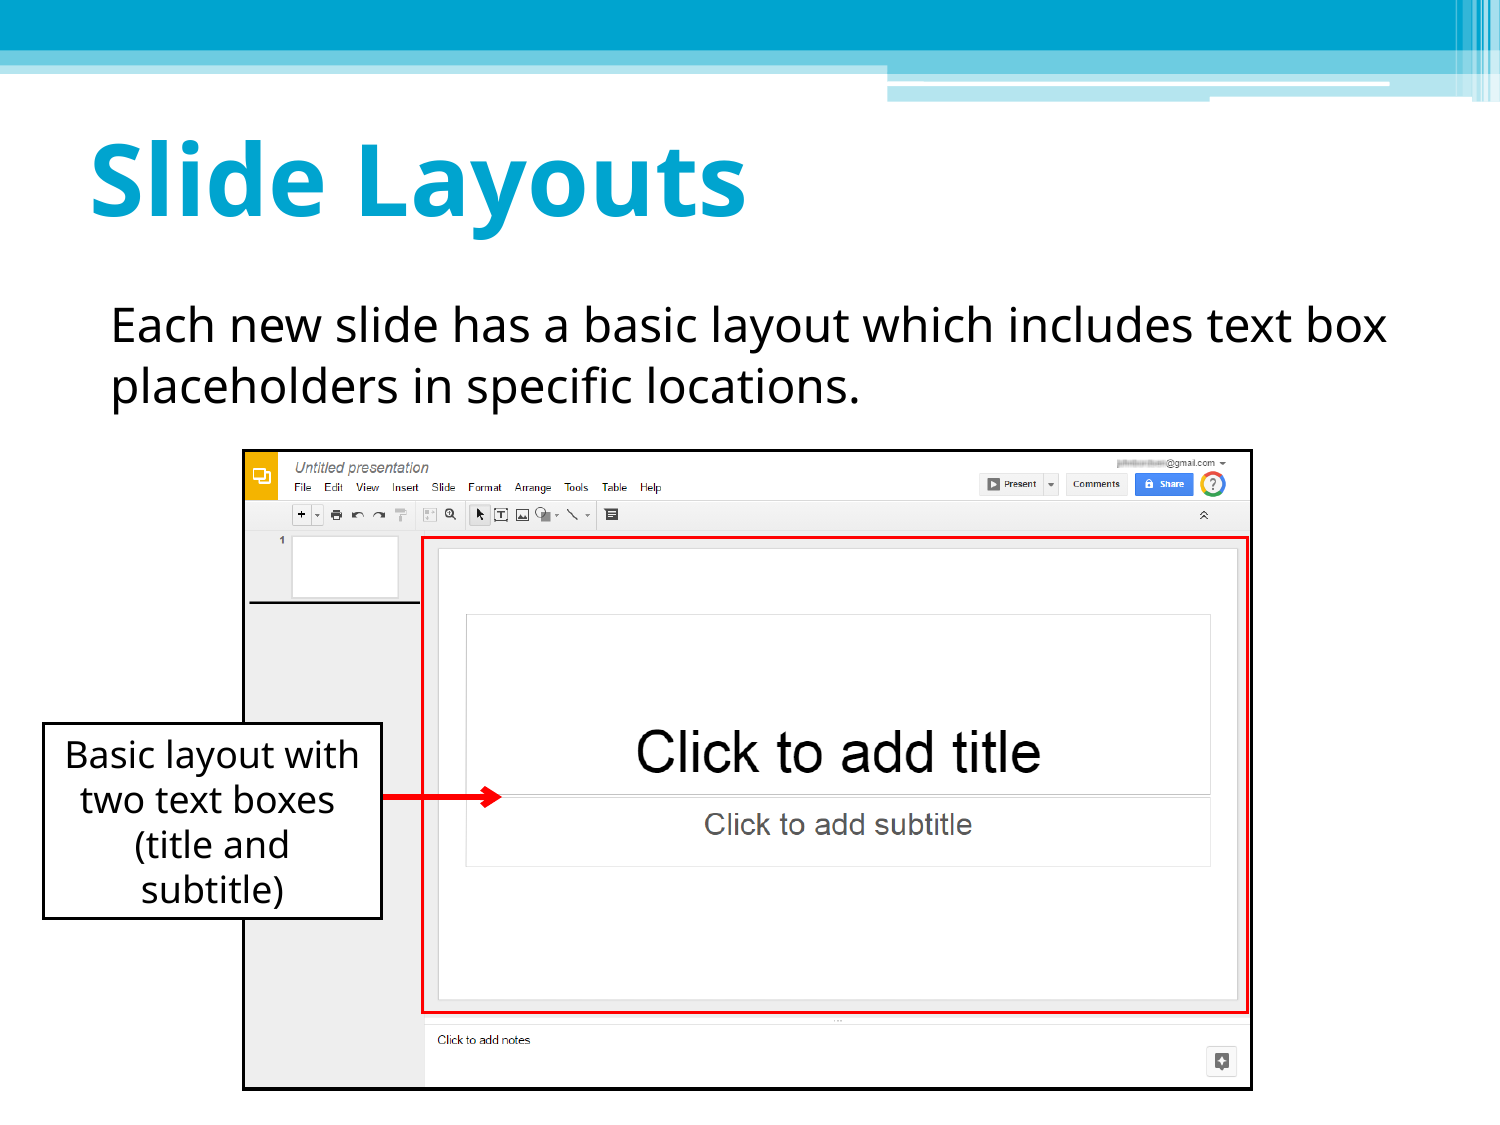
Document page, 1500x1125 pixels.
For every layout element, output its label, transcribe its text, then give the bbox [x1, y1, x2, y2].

title Slide Layouts [75, 90, 1418, 263]
text_box Basic layout with two text boxes (title and subtitle) [43, 723, 244, 919]
picture [244, 451, 1250, 1088]
list Each new slide has a basic layout which includes text box placeholders in specific locations. [75, 287, 1418, 438]
